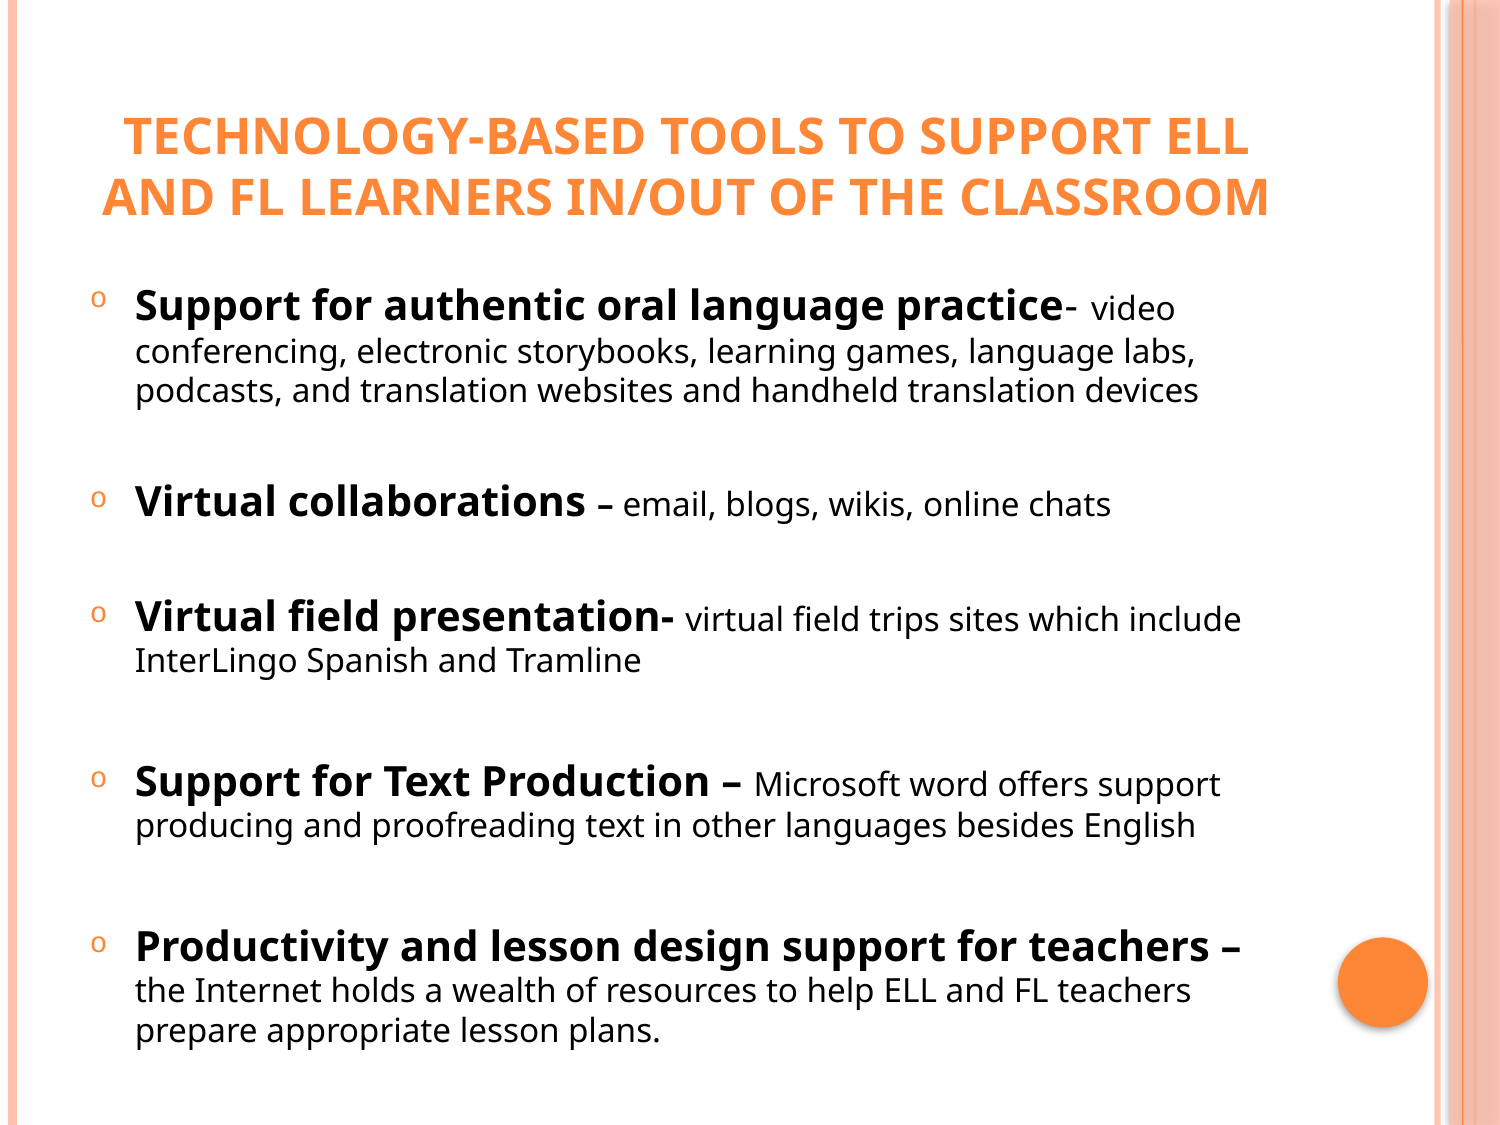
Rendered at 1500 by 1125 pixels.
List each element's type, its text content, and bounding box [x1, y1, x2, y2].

list Support for authentic oral language practice- video conferencing, electronic storybooks, learning games, language labs, podcasts, and translation websites and handheld translation devices Virtual collaborations – email, blogs, wikis, online chats Virtual field presentation- virtual field trips sites which include InterLingo Spanish and Tramline Support for Text Production – Microsoft word offers support producing and proofreading text in other languages besides English Productivity and lesson design support for teachers – the Internet holds a wealth of resources to help ELL and FL teachers prepare appropriate lesson plans. [75, 262, 1300, 1062]
title Technology-Based Tools to support ELL and FL Learners in/out of the Classroom [75, 45, 1300, 233]
